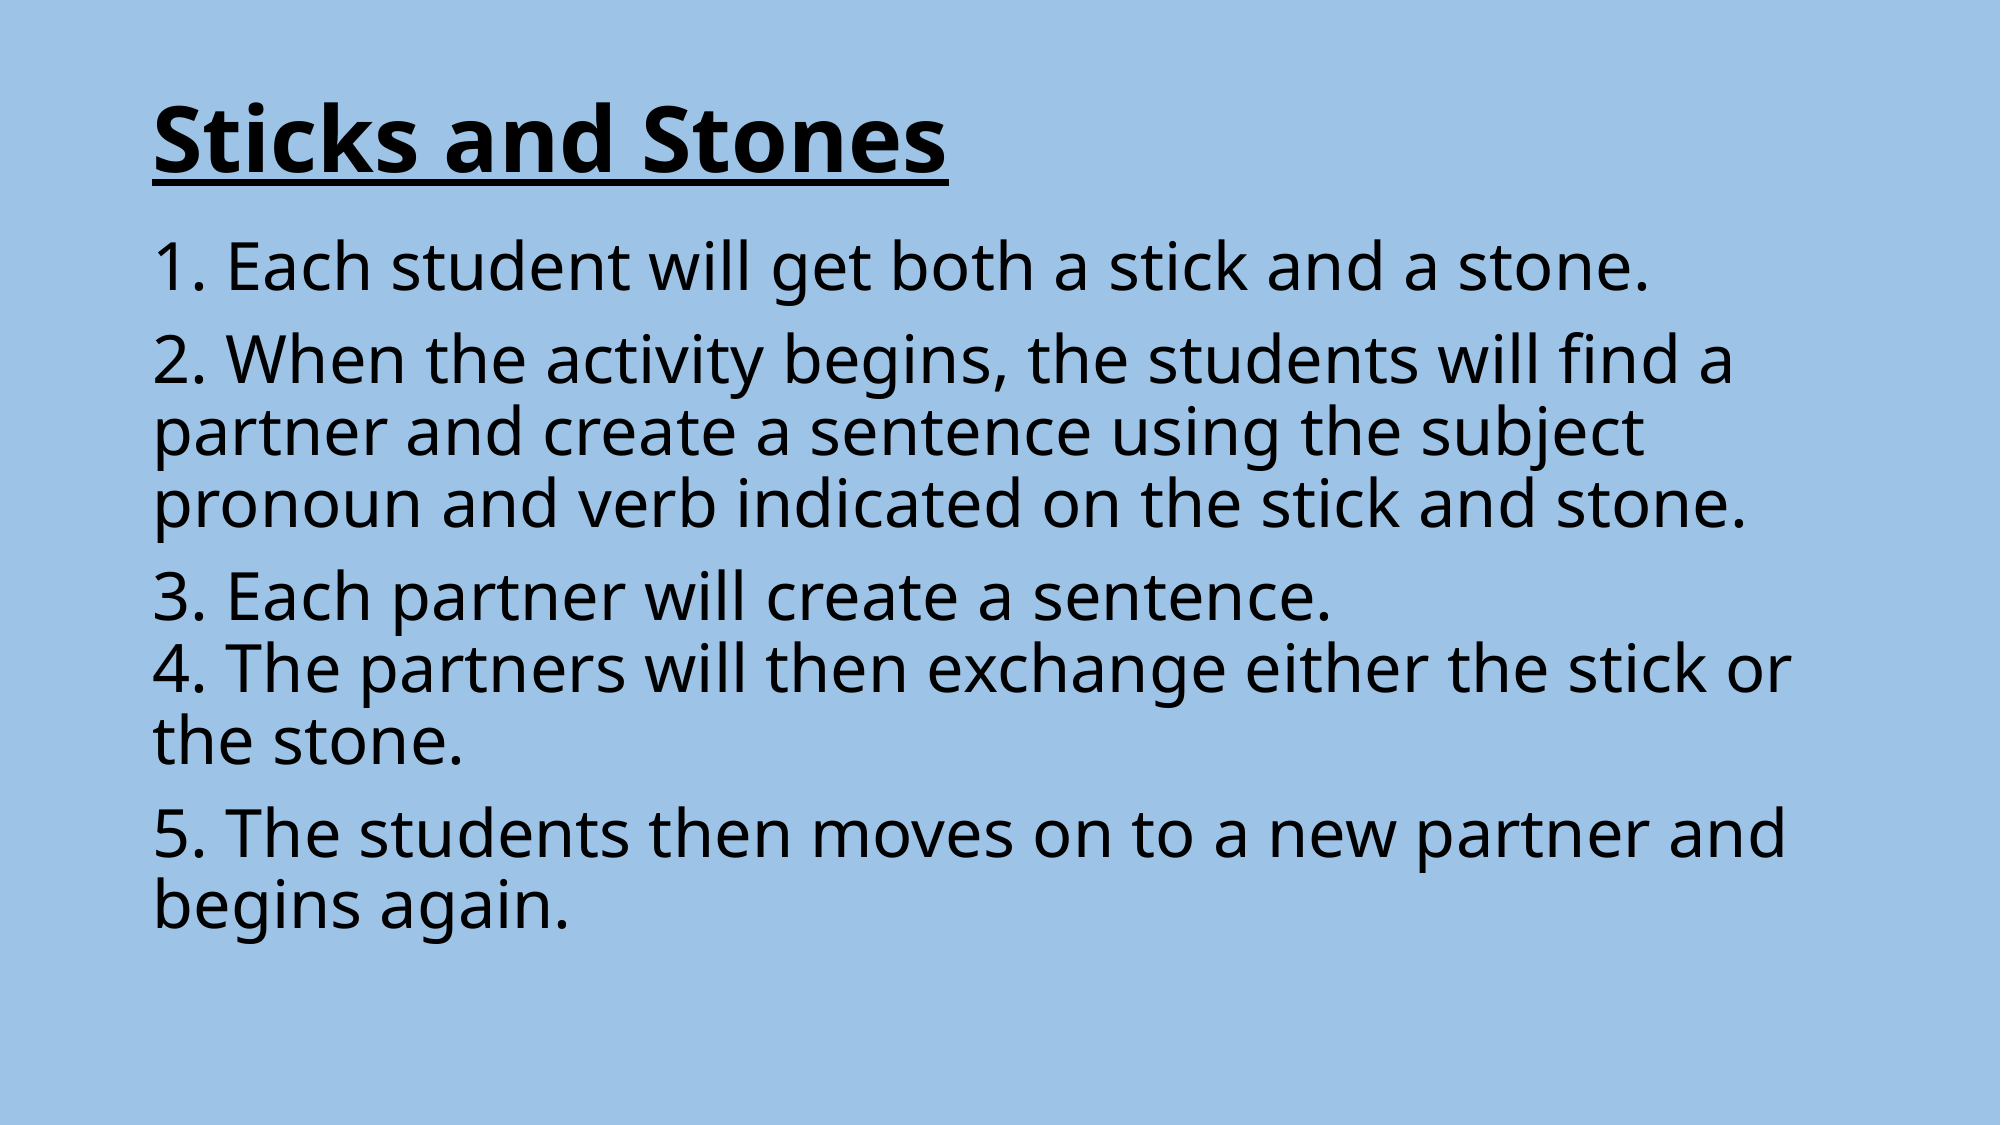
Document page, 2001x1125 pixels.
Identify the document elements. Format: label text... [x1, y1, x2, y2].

list 1. Each student will get both a stick and a stone. 2. When the activity begins, the students will find a partner and create a sentence using the subject pronoun and verb indicated on the stick and stone. 3. Each partner will create a sentence. 4. The partners will then exchange either the stick or the stone. 5. The students then moves on to a new partner and begins again. [137, 224, 1863, 1042]
title Sticks and Stones [137, 59, 1863, 224]
